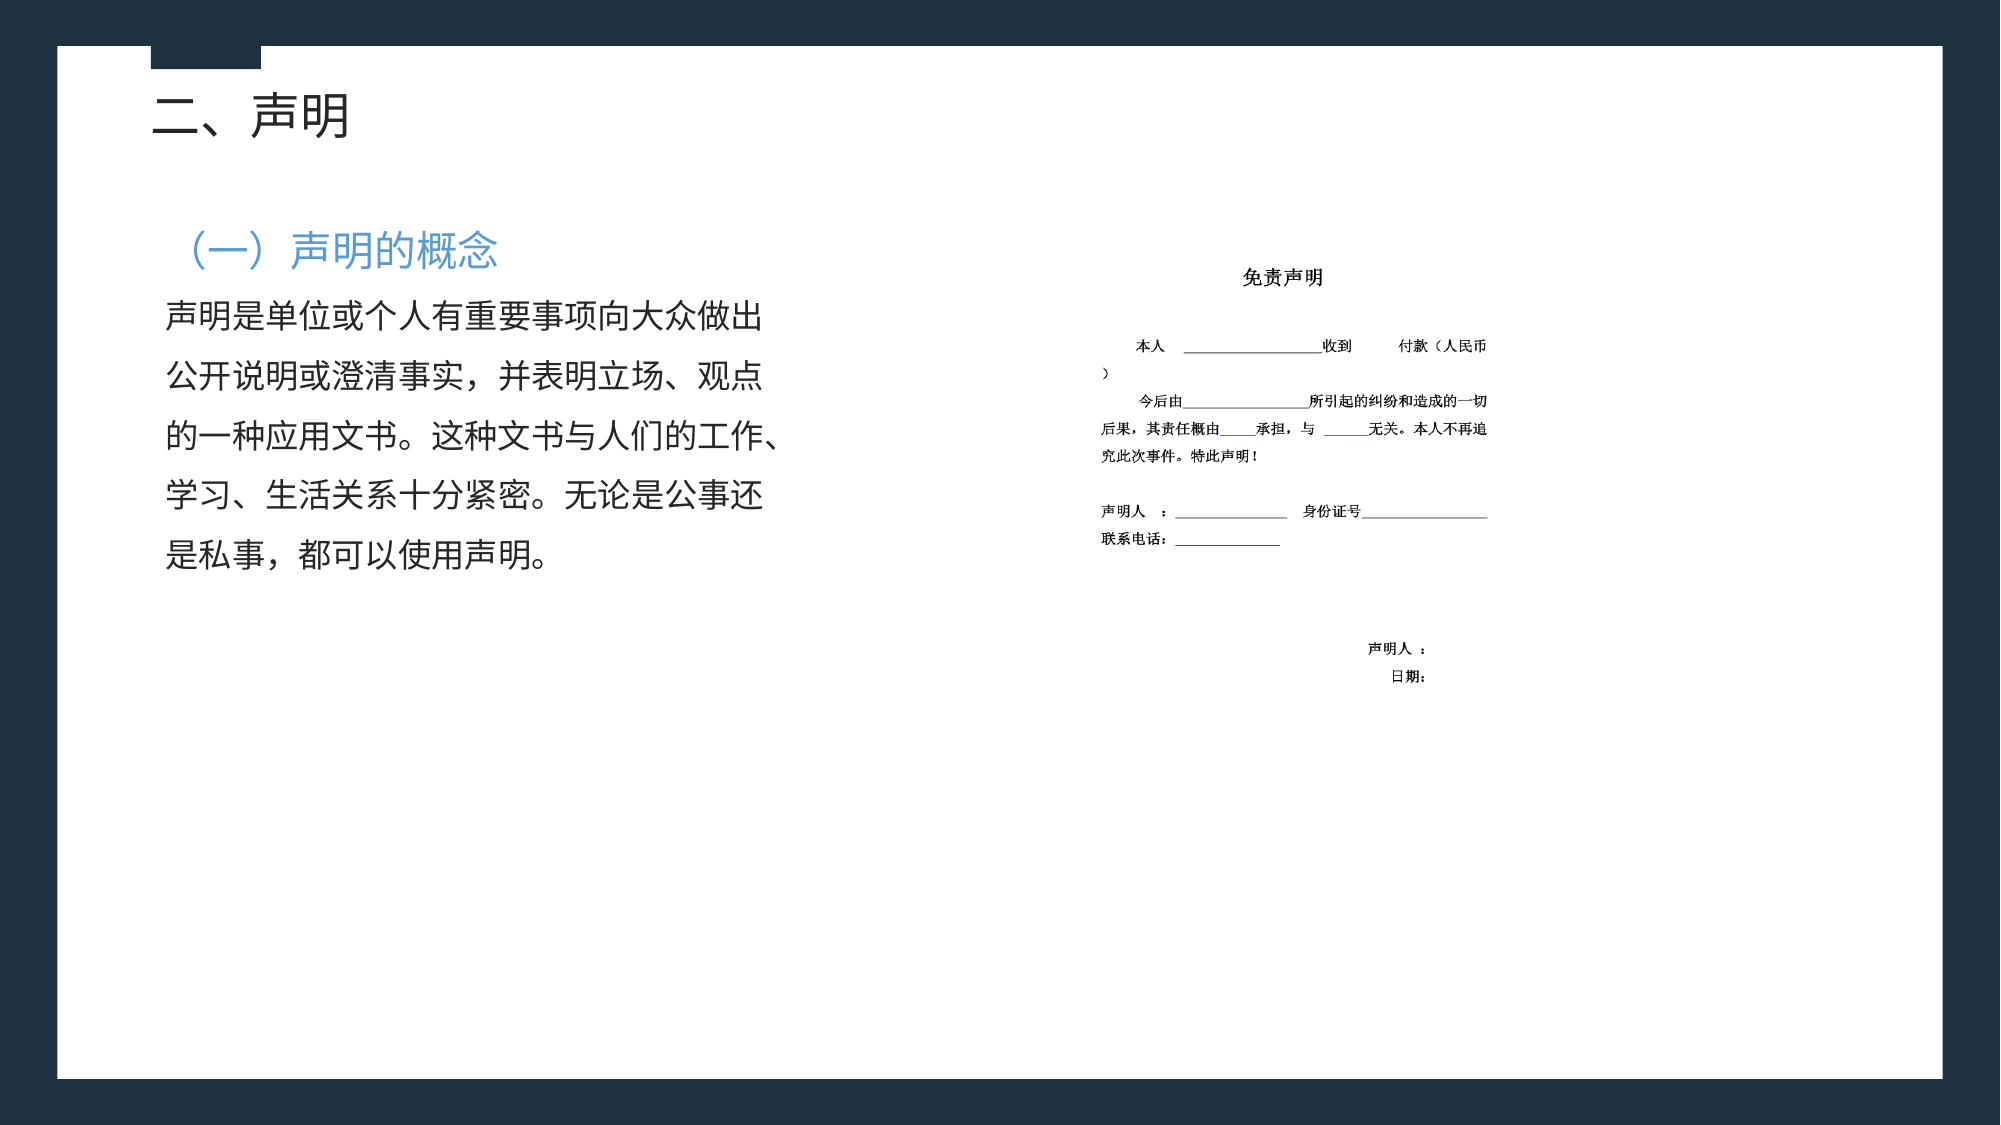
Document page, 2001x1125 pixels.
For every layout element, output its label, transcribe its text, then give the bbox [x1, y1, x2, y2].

text_box （一）声明的概念 声明是单位或个人有重要事项向大众做出公开说明或澄清事实，并表明立场、观点的一种应用文书。这种文书与人们的工作、学习、生活关系十分紧密。无论是公事还是私事，都可以使用声明。 [150, 192, 808, 582]
picture [1017, 172, 1571, 915]
text_box 二、声明 [150, 77, 622, 153]
